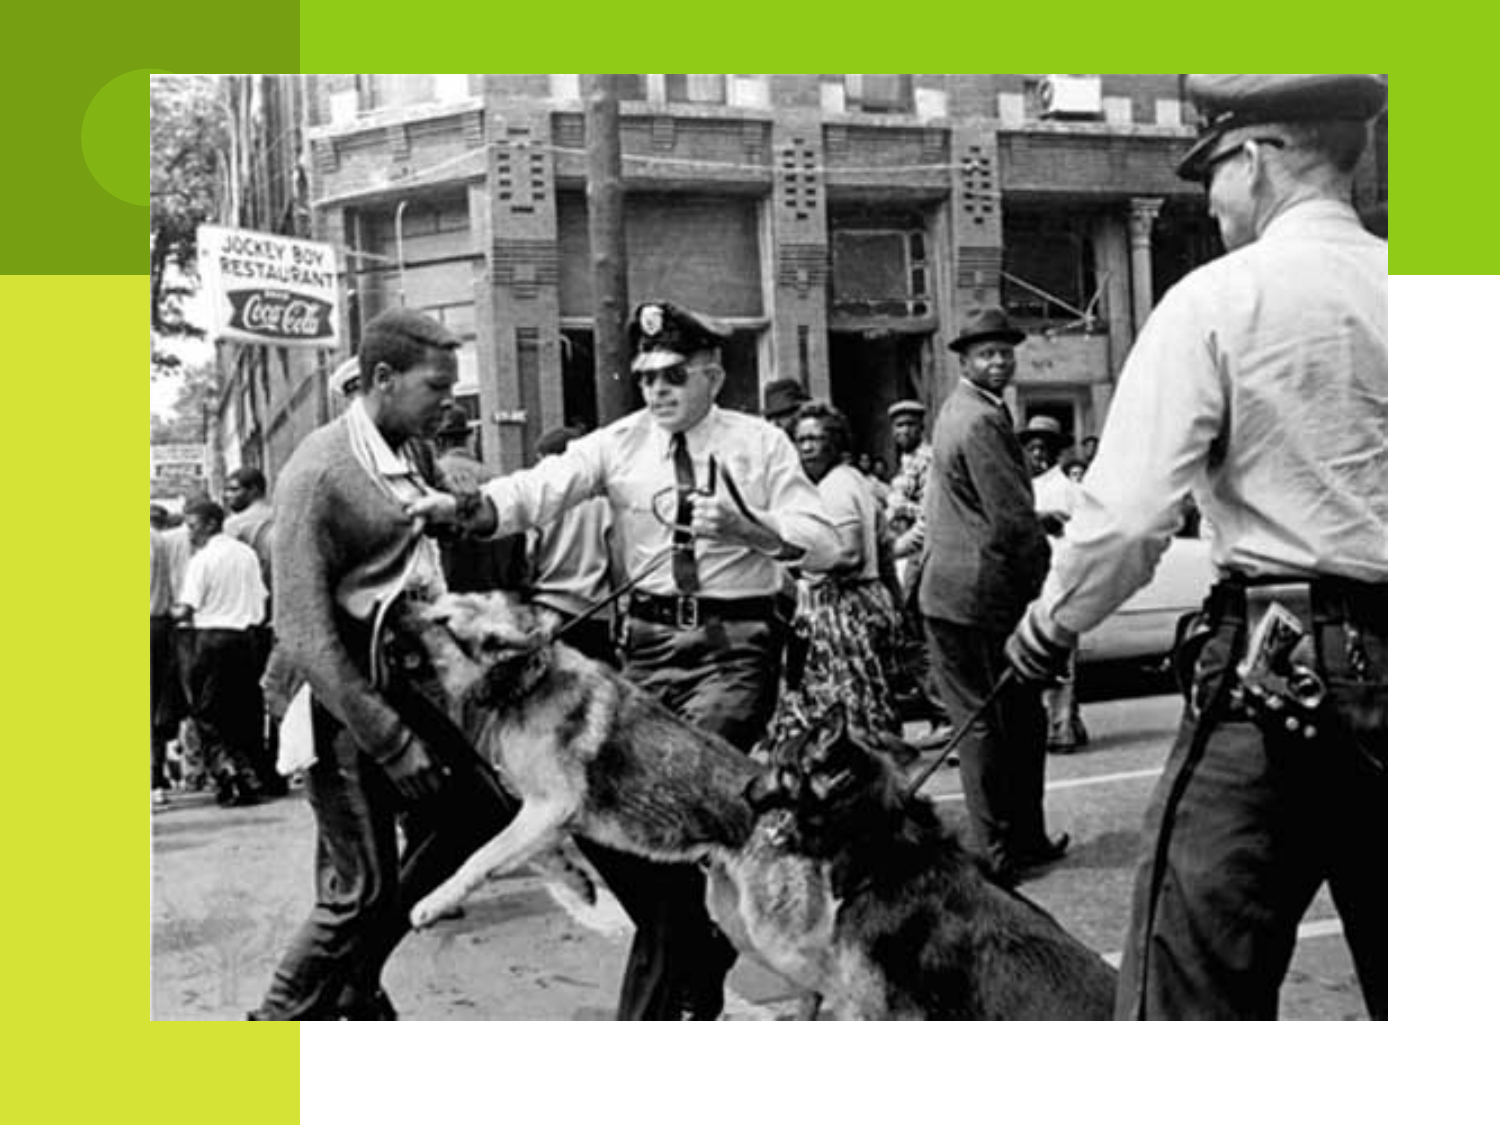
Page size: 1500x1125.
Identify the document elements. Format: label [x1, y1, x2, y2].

picture [149, 74, 1388, 1021]
